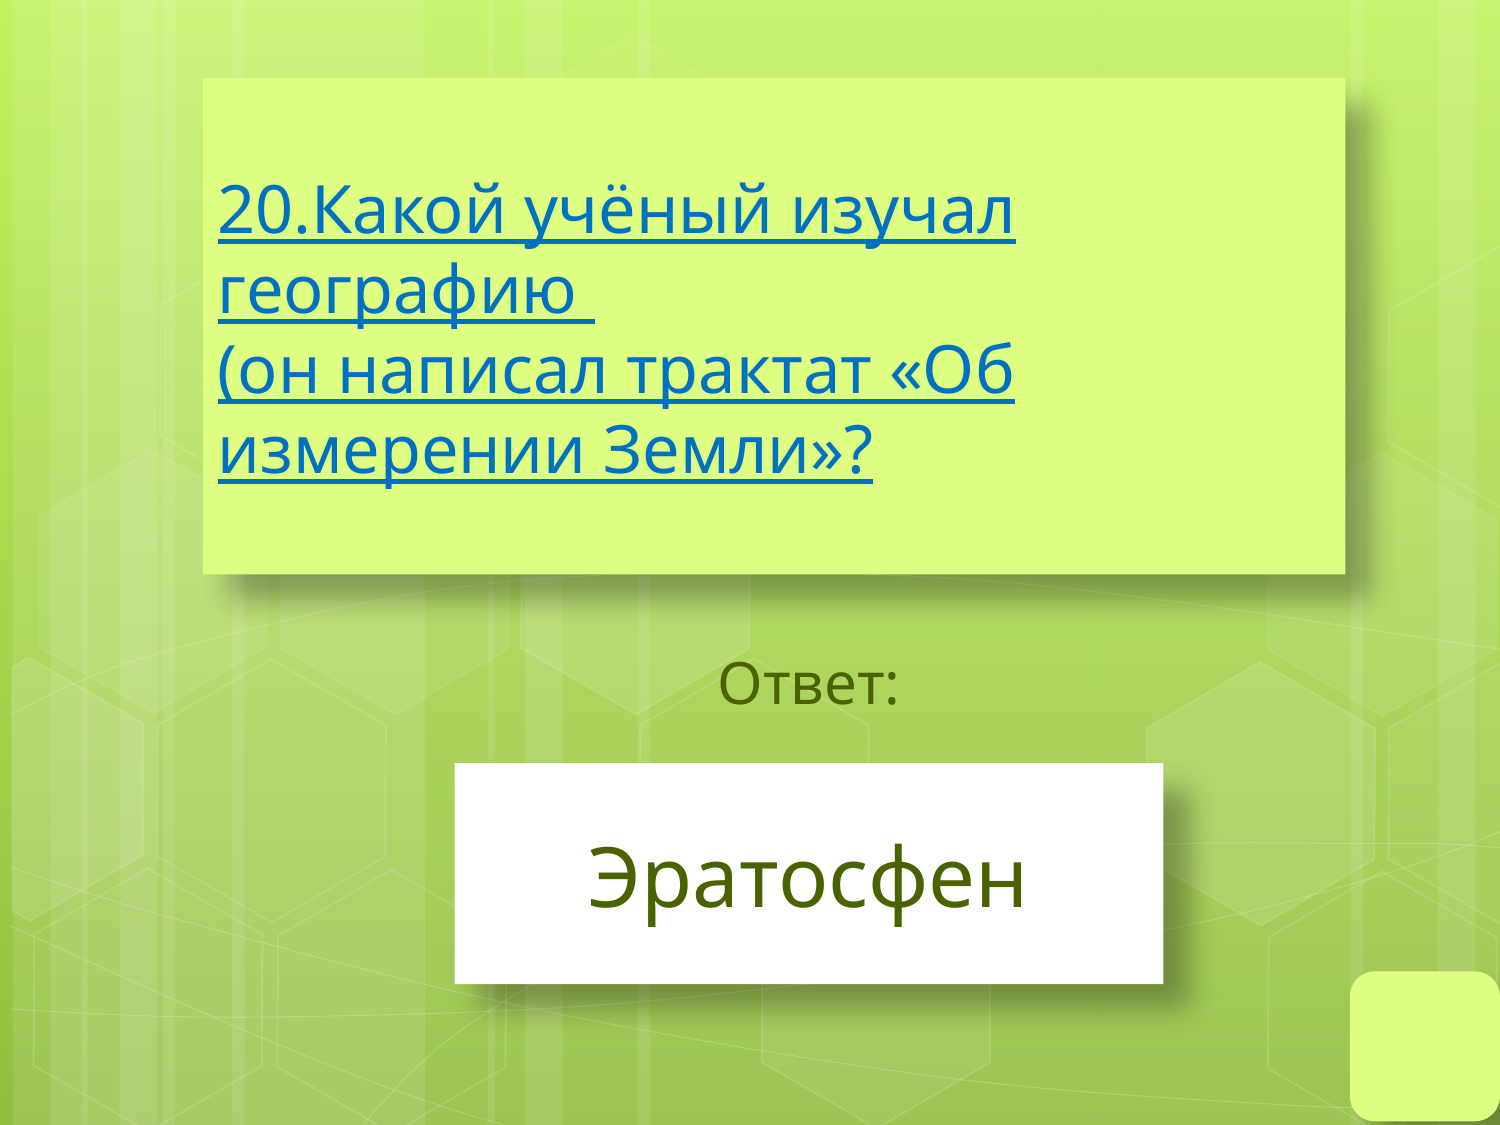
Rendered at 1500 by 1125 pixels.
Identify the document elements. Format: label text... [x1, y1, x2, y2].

text_box [1348, 970, 1500, 1123]
text_box Эратосфен [453, 762, 1165, 985]
title 20.Какой учёный изучал географию (он написал трактат «Об измерении Земли»? [202, 78, 1346, 575]
text_box Ответ: [537, 638, 1081, 724]
